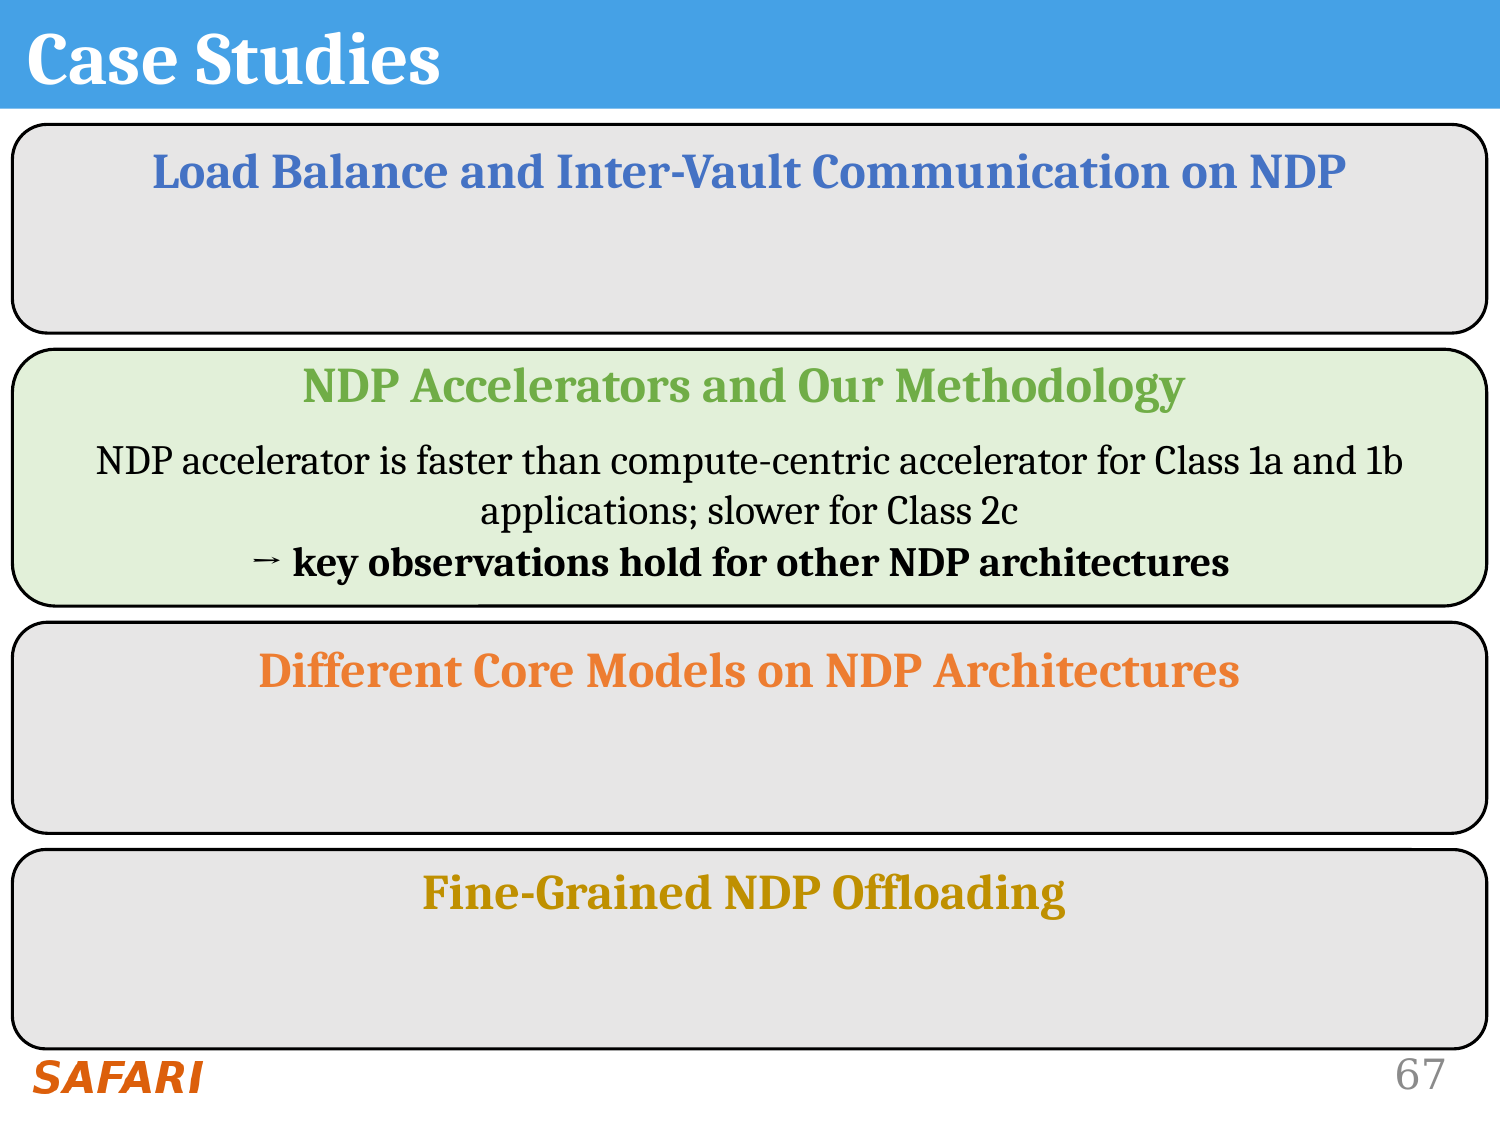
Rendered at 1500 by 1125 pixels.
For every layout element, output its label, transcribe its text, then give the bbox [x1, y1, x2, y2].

text_box Fine-Grained NDP Offloading few basic blocks are responsible for most of LLC misses → offloading such basic blocks to NDP are enough to improve performance [11, 848, 1488, 1050]
text_box Different Core Models on NDP Architectures using in-order cores limits performance of some applications → static instruction scheduling cannot exploit memory parallelism [11, 621, 1488, 835]
text_box → key observations hold for other NDP architectures [235, 527, 1440, 593]
title Case Studies [12, 12, 1487, 134]
text_box Load Balance and Inter-Vault Communication on NDP portion of the memory requests an NDP core issues go to remote vaults → increases the memory access latency for the NDP core [11, 123, 1488, 335]
text_box NDP Accelerators and Our Methodology NDP accelerator is faster than compute-centric accelerator for Class 1a and 1b applications; slower for Class 2c → key observations hold for other NDP architectures [11, 348, 1488, 608]
text_box 67 [1299, 1042, 1463, 1103]
picture [31, 1051, 209, 1104]
